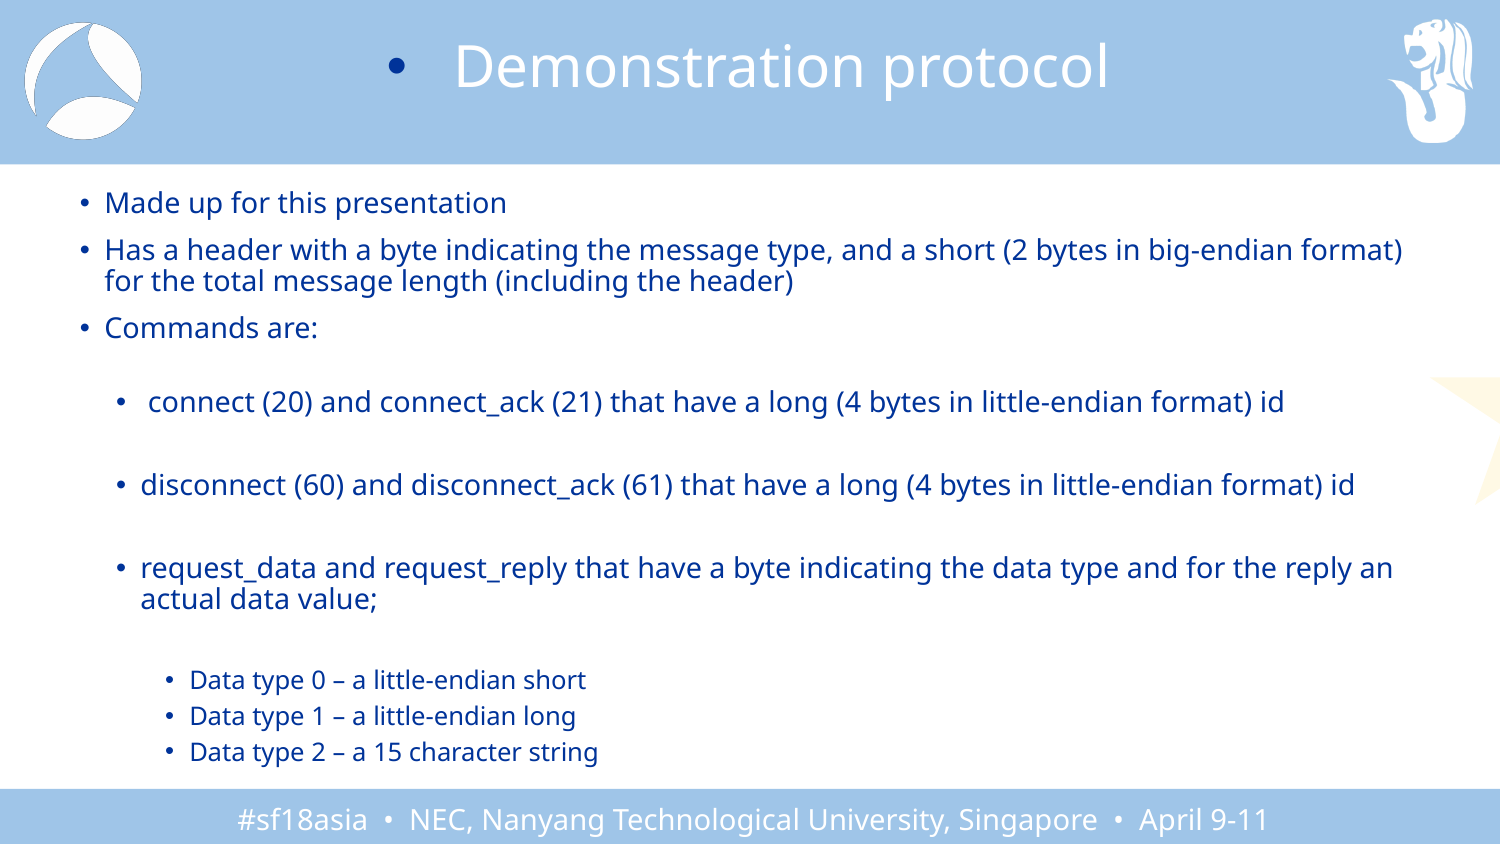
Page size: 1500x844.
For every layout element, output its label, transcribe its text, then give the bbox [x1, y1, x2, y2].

list Demonstration protocol [147, 0, 1341, 139]
list Made up for this presentation Has a header with a byte indicating the message type, and a short (2 bytes in big-endian format) for the total message length (including the header) Commands are: connect (20) and connect_ack (21) that have a long (4 bytes in little-endian format) id disconnect (60) and disconnect_ack (61) that have a long (4 bytes in little-endian format) id request_data and request_reply that have a byte indicating the data type and for the reply an actual data value; Data type 0 – a little-endian short Data type 1 – a little-endian long Data type 2 – a 15 character string [64, 173, 1436, 788]
picture [24, 22, 142, 140]
picture [1387, 19, 1473, 143]
